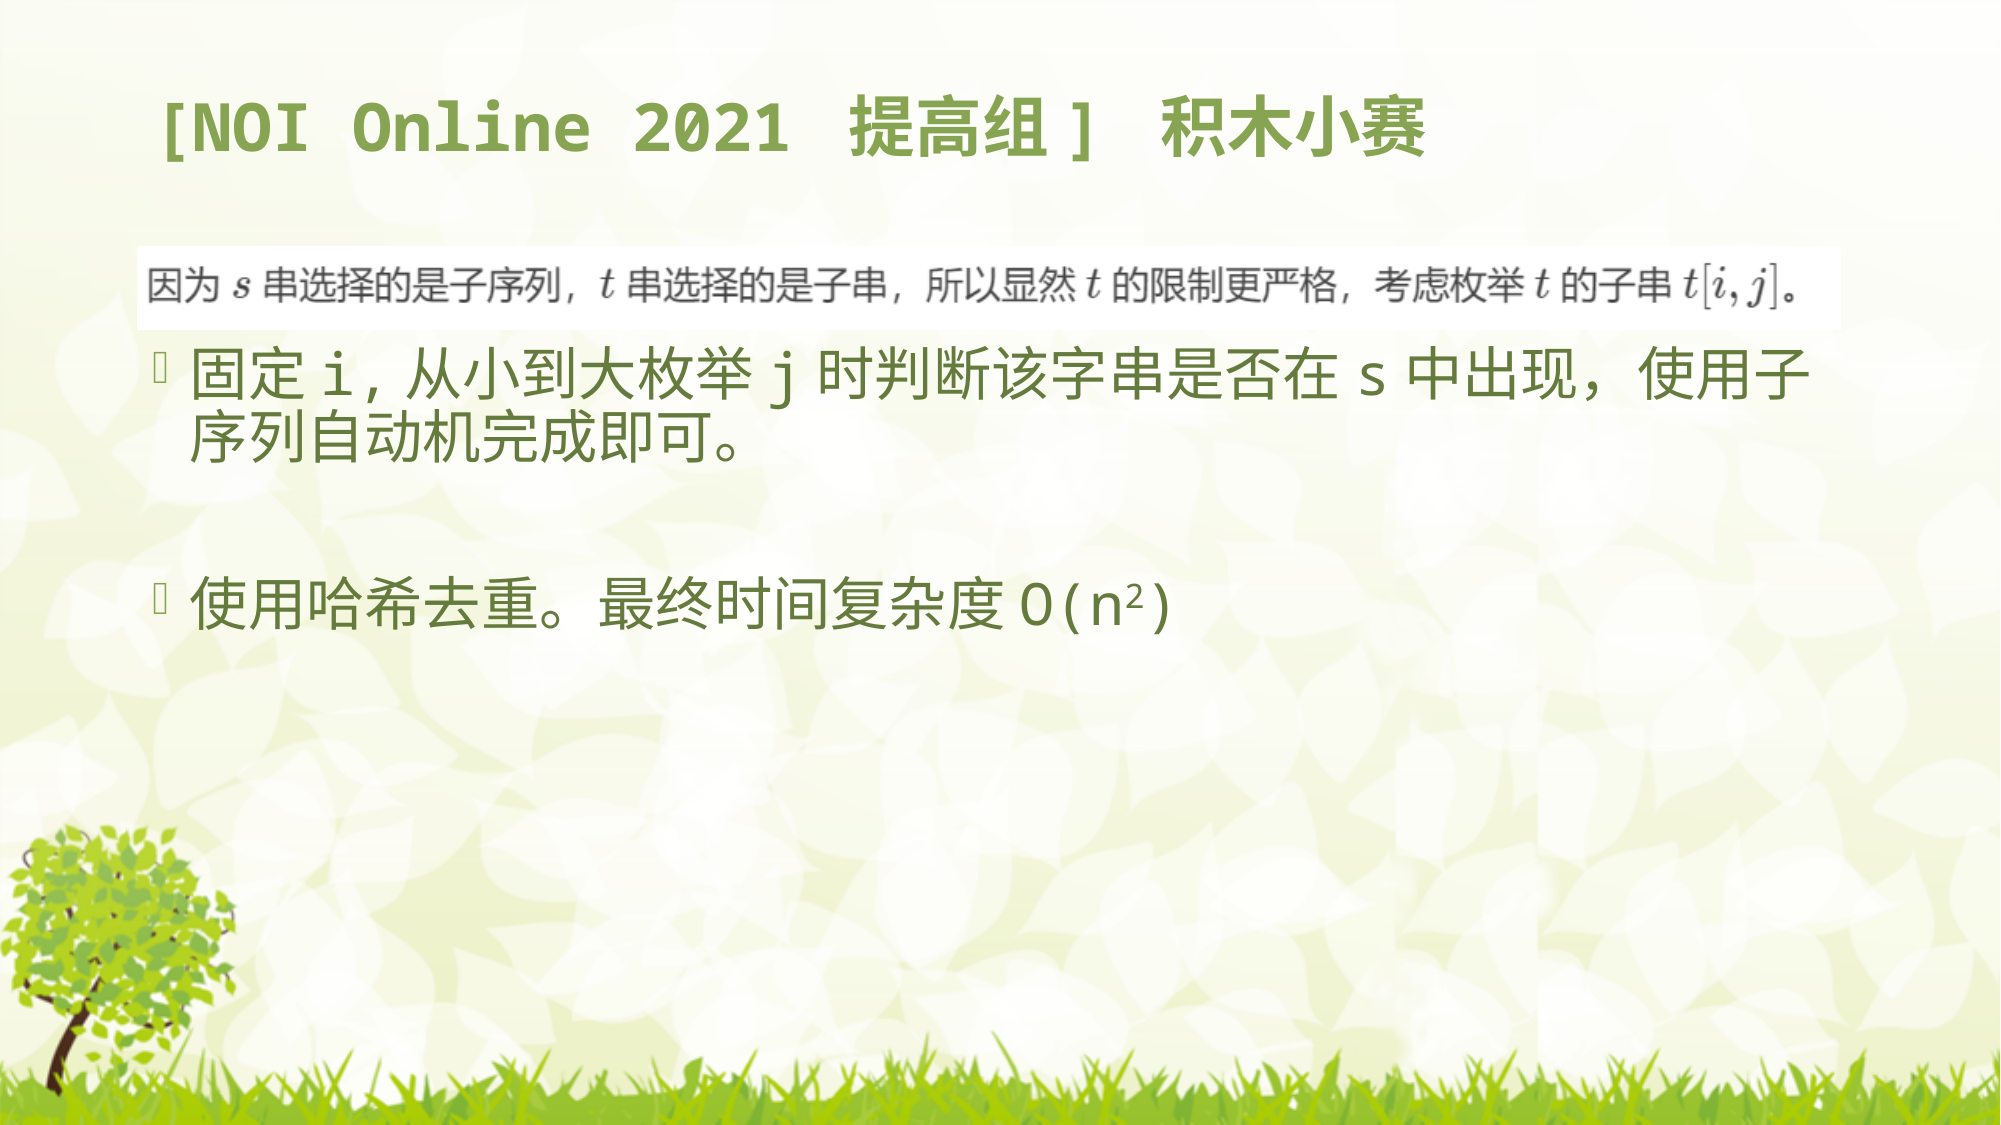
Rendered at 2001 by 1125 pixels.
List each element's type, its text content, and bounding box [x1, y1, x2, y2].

title [NOI Online 2021 提高组] 积木小赛 [137, 59, 1863, 200]
list 固定i,从小到大枚举j时判断该字串是否在s中出现，使用子序列自动机完成即可。 使用哈希去重。最终时间复杂度O(n2) [137, 246, 1863, 815]
picture [0, 0, 2001, 1125]
